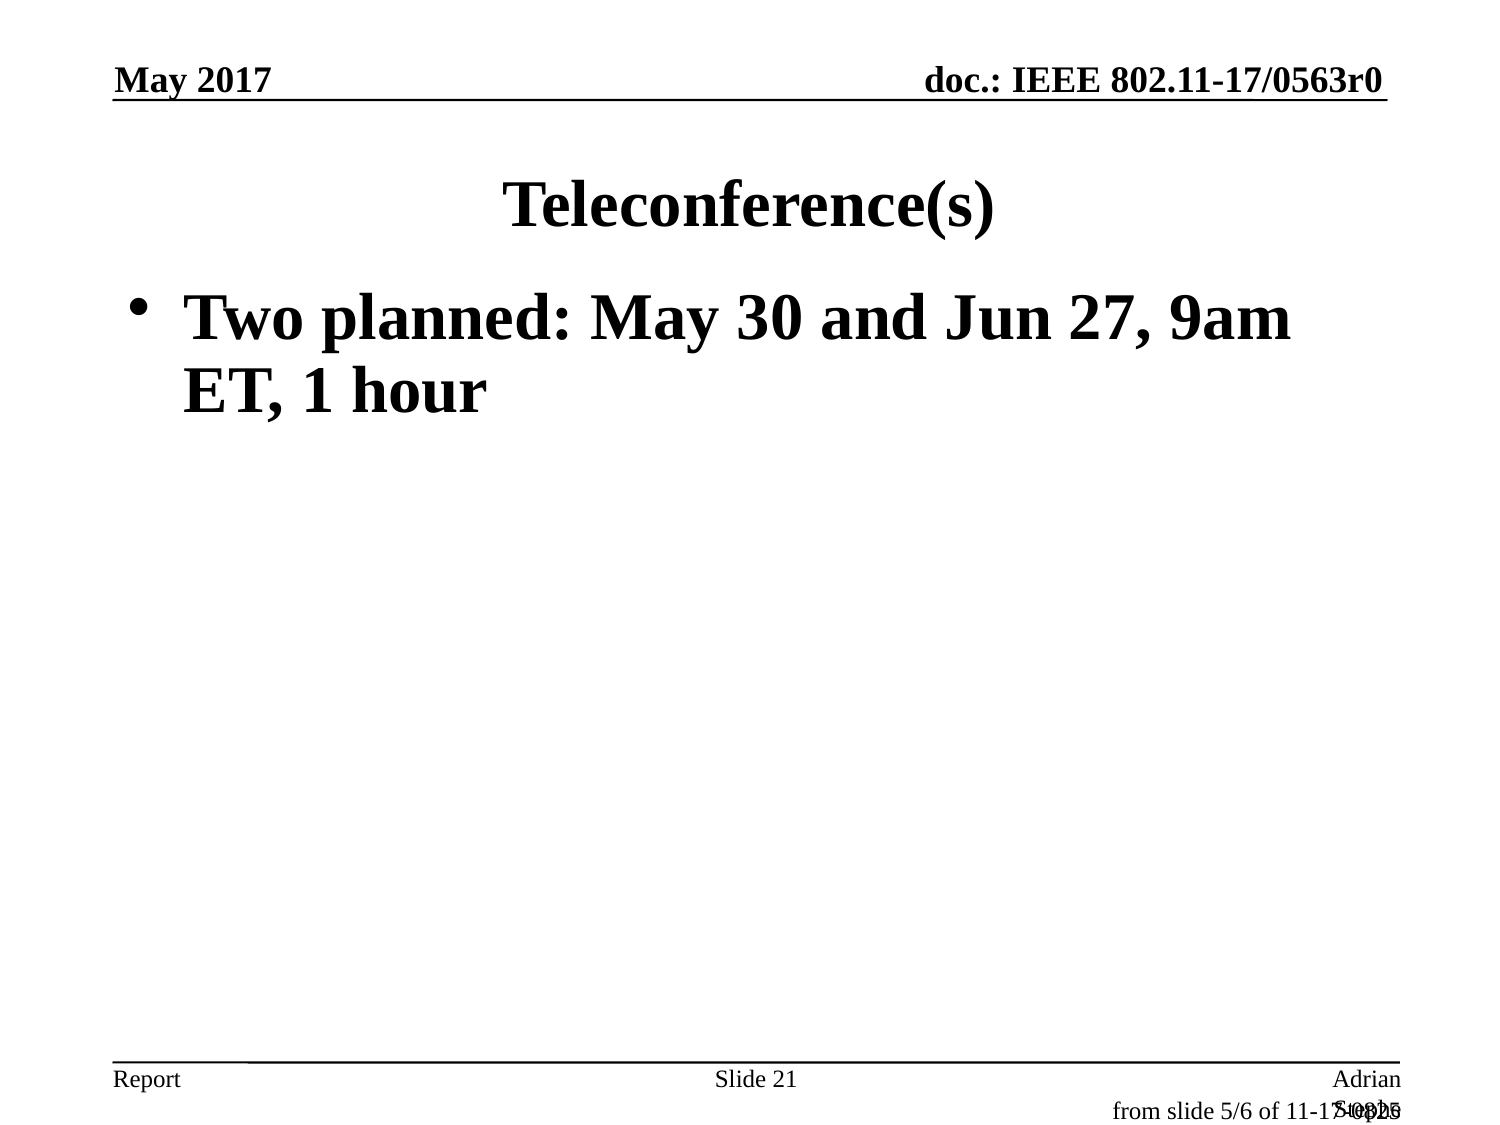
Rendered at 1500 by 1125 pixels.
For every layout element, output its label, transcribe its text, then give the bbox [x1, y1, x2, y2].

text_box from slide 5/6 of 11-17-0825 [343, 1087, 1417, 1125]
slide_number Slide 21 [711, 1061, 801, 1093]
title Teleconference(s) [112, 112, 1388, 275]
list Two planned: May 30 and Jun 27, 9am ET, 1 hour [112, 275, 1388, 1000]
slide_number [114, 54, 374, 101]
footer Adrian Stephens, Intel Corporation [1324, 1061, 1402, 1093]
